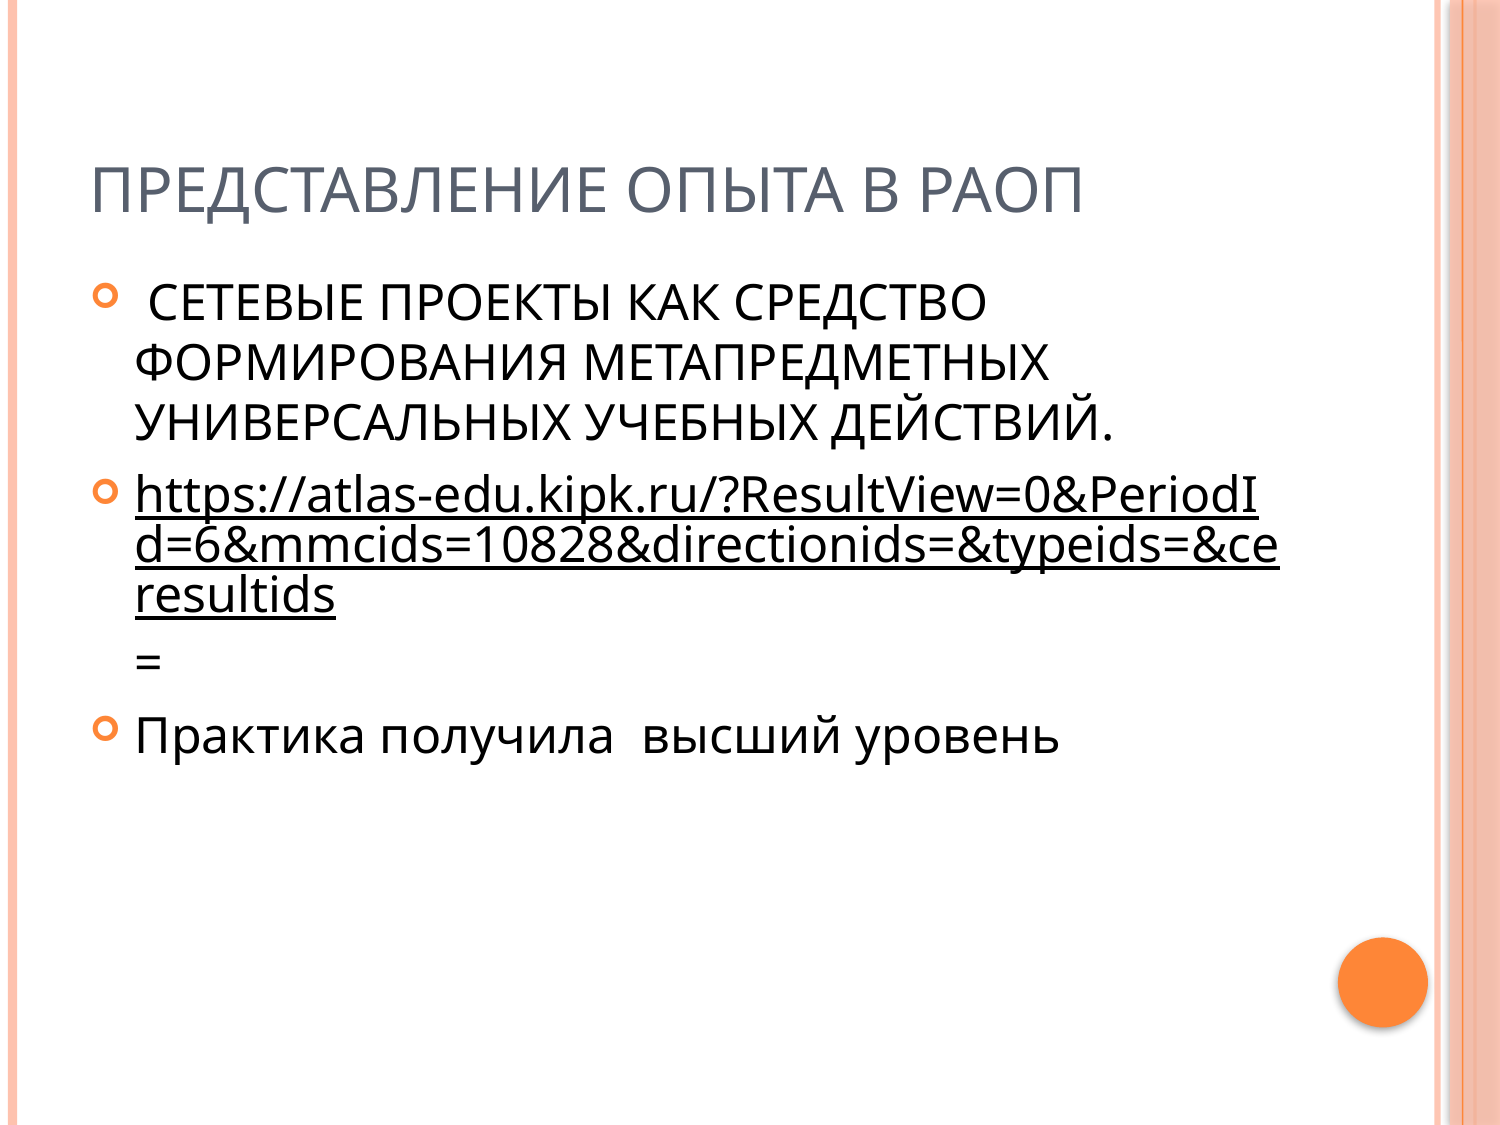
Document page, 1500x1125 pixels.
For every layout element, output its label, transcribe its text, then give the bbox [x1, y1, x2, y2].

title Представление опыта в РАОП [75, 45, 1300, 233]
list СЕТЕВЫЕ ПРОЕКТЫ КАК СРЕДСТВО ФОРМИРОВАНИЯ МЕТАПРЕДМЕТНЫХ УНИВЕРСАЛЬНЫХ УЧЕБНЫХ ДЕЙСТВИЙ. https://atlas-edu.kipk.ru/?ResultView=0&PeriodId=6&mmcids=10828&directionids=&typeids=&ceresultids= Практика получила высший уровень [75, 262, 1300, 1062]
